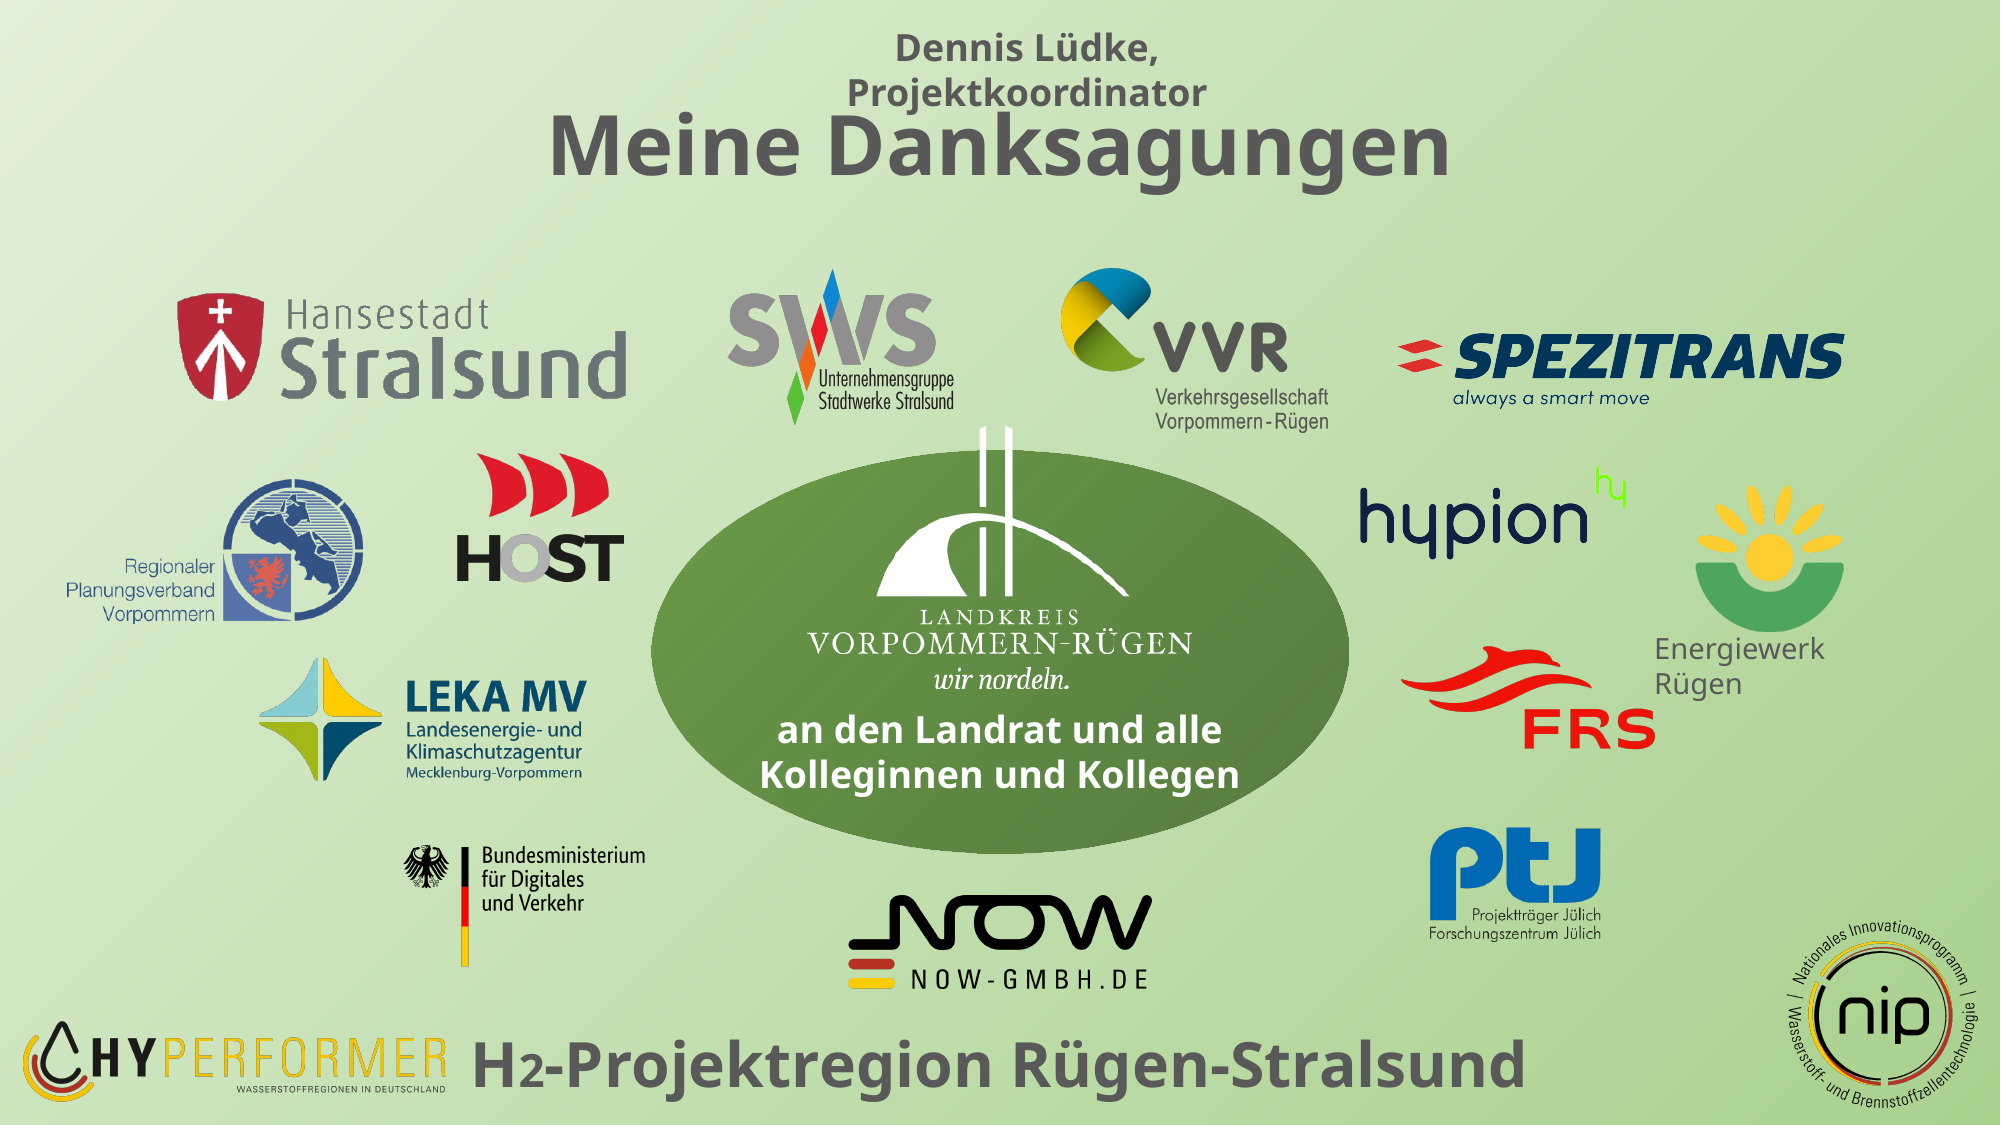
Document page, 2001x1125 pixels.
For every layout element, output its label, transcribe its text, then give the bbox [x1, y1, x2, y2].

text_box Dennis Lüdke, Projektkoordinator [708, 16, 1346, 122]
picture [726, 263, 1328, 689]
text_box Energiewerk Rügen [1639, 622, 1905, 708]
picture [1695, 483, 1844, 632]
picture [67, 479, 363, 624]
picture [1399, 644, 1657, 751]
picture [1331, 437, 1655, 589]
text_box an den Landrat und alle Kolleginnen und Kollegen [711, 698, 1289, 804]
picture [1780, 903, 1989, 1121]
text_box H2-Projektregion Rügen-Stralsund [468, 1017, 1737, 1108]
text_box [771, 804, 1229, 854]
picture [848, 895, 1152, 989]
picture [0, 631, 691, 1125]
picture [411, 444, 670, 586]
text_box [651, 483, 1349, 765]
text_box Meine Danksagungen [0, 84, 2000, 200]
picture [1429, 827, 1601, 942]
picture [165, 273, 641, 419]
picture [1397, 333, 1845, 409]
